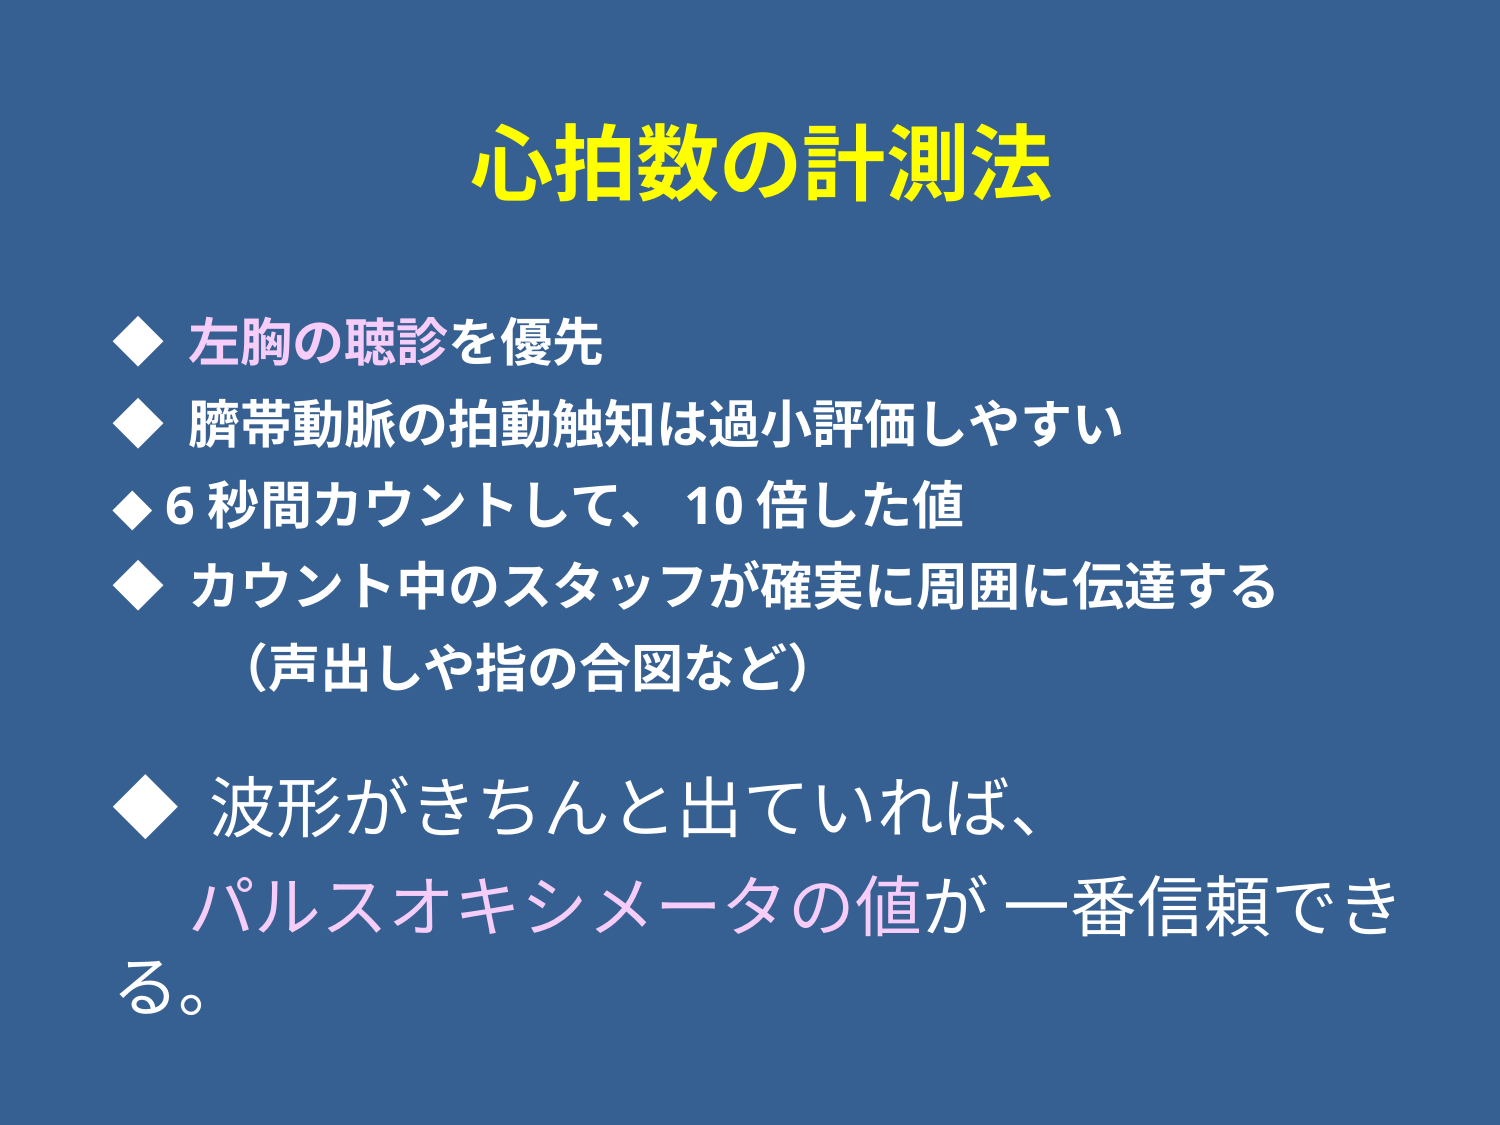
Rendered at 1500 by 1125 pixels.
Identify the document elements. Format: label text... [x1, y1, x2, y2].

text_box ◆ 左胸の聴診を優先 ◆ 臍帯動脈の拍動触知は過小評価しやすい ◆ 6秒間カウントして、10倍した値 ◆ カウント中のスタッフが確実に周囲に伝達する （声出しや指の合図など） ◆ 波形がきちんと出ていれば、 パルスオキシメータの値が 一番信頼できる。 [97, 302, 1458, 1114]
text_box 心拍数の計測法 [87, 54, 1436, 268]
